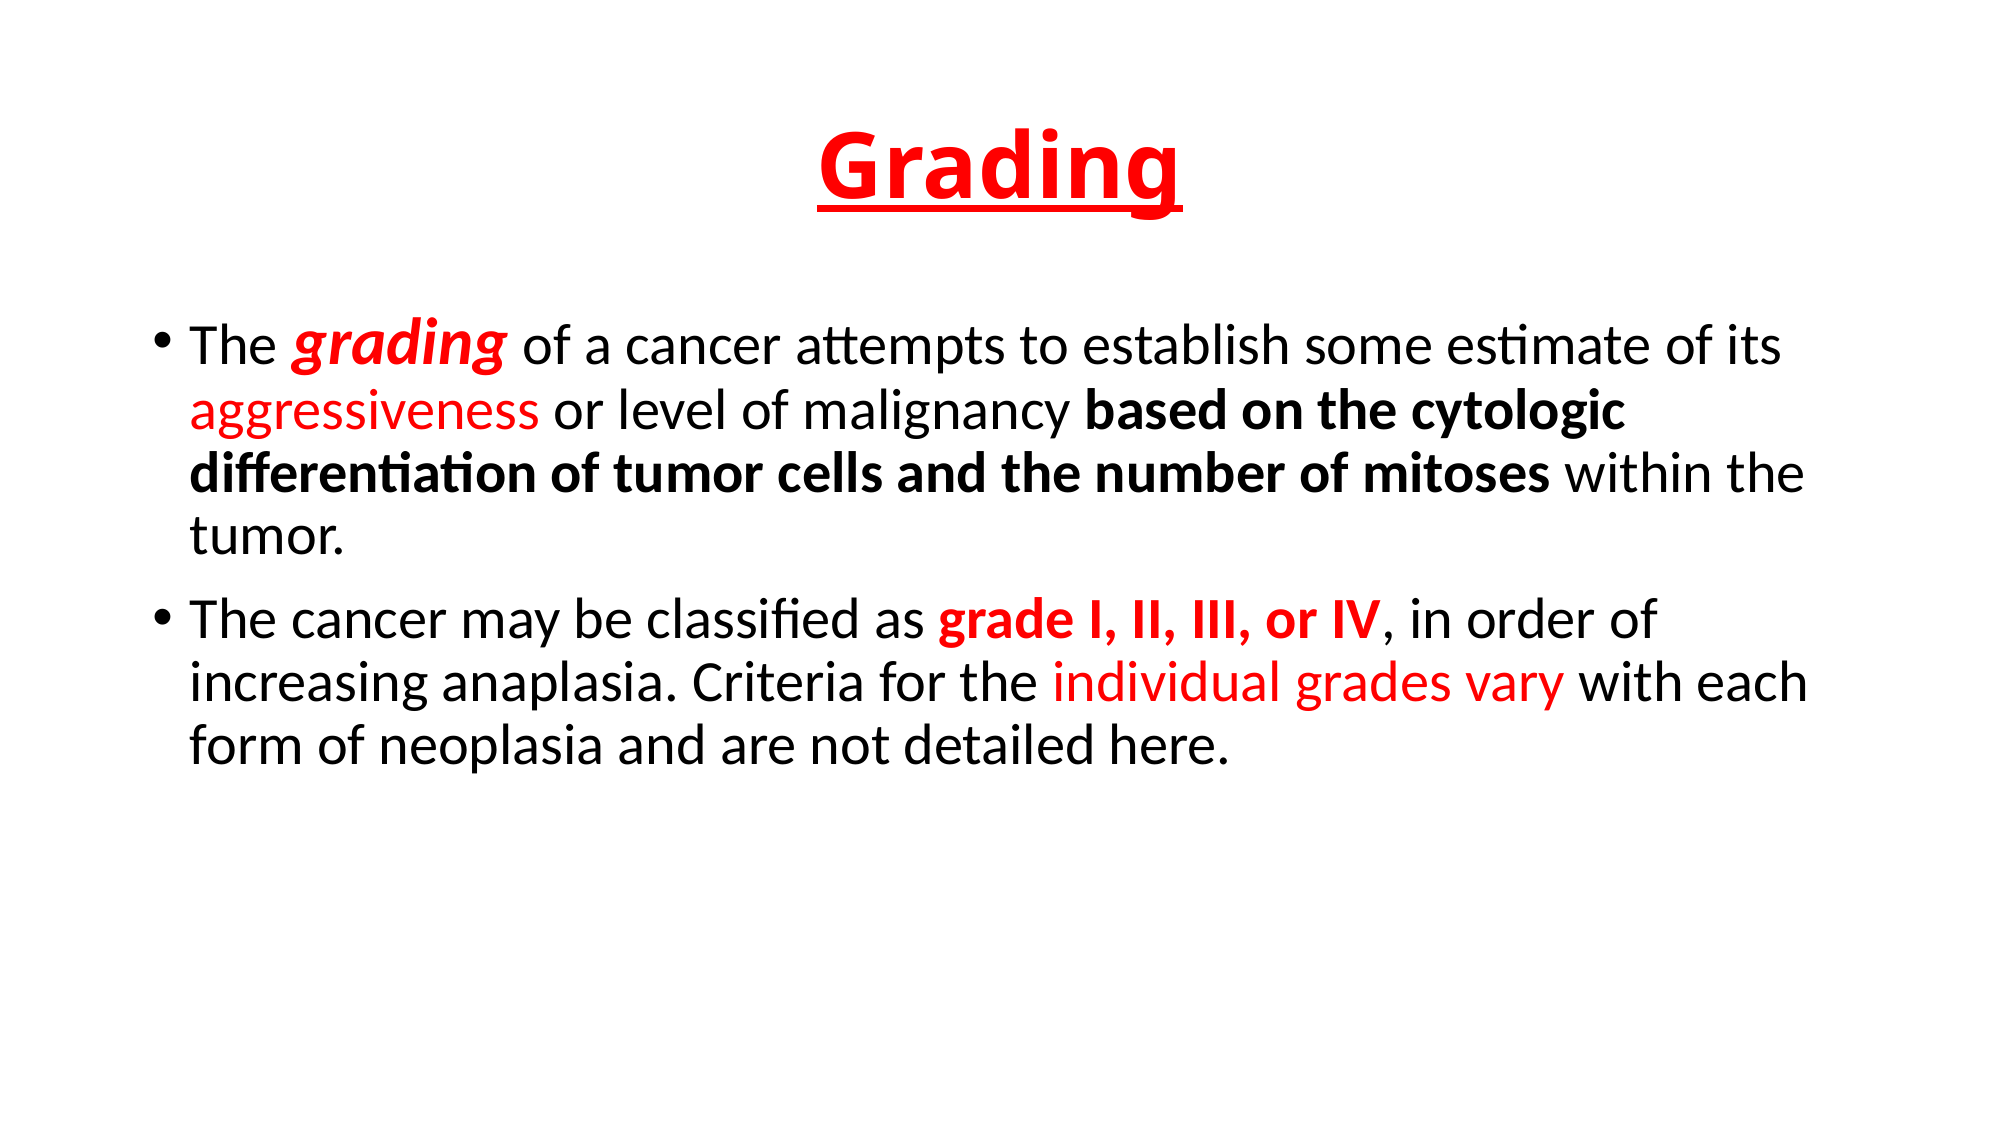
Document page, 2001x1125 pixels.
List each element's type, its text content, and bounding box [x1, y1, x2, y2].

list The grading of a cancer attempts to establish some estimate of its aggressiveness or level of malignancy based on the cytologic differentiation of tumor cells and the number of mitoses within the tumor. The cancer may be classified as grade I, II, III, or IV, in order of increasing anaplasia. Criteria for the individual grades vary with each form of neoplasia and are not detailed here. [137, 299, 1863, 1014]
title Grading [137, 59, 1863, 278]
